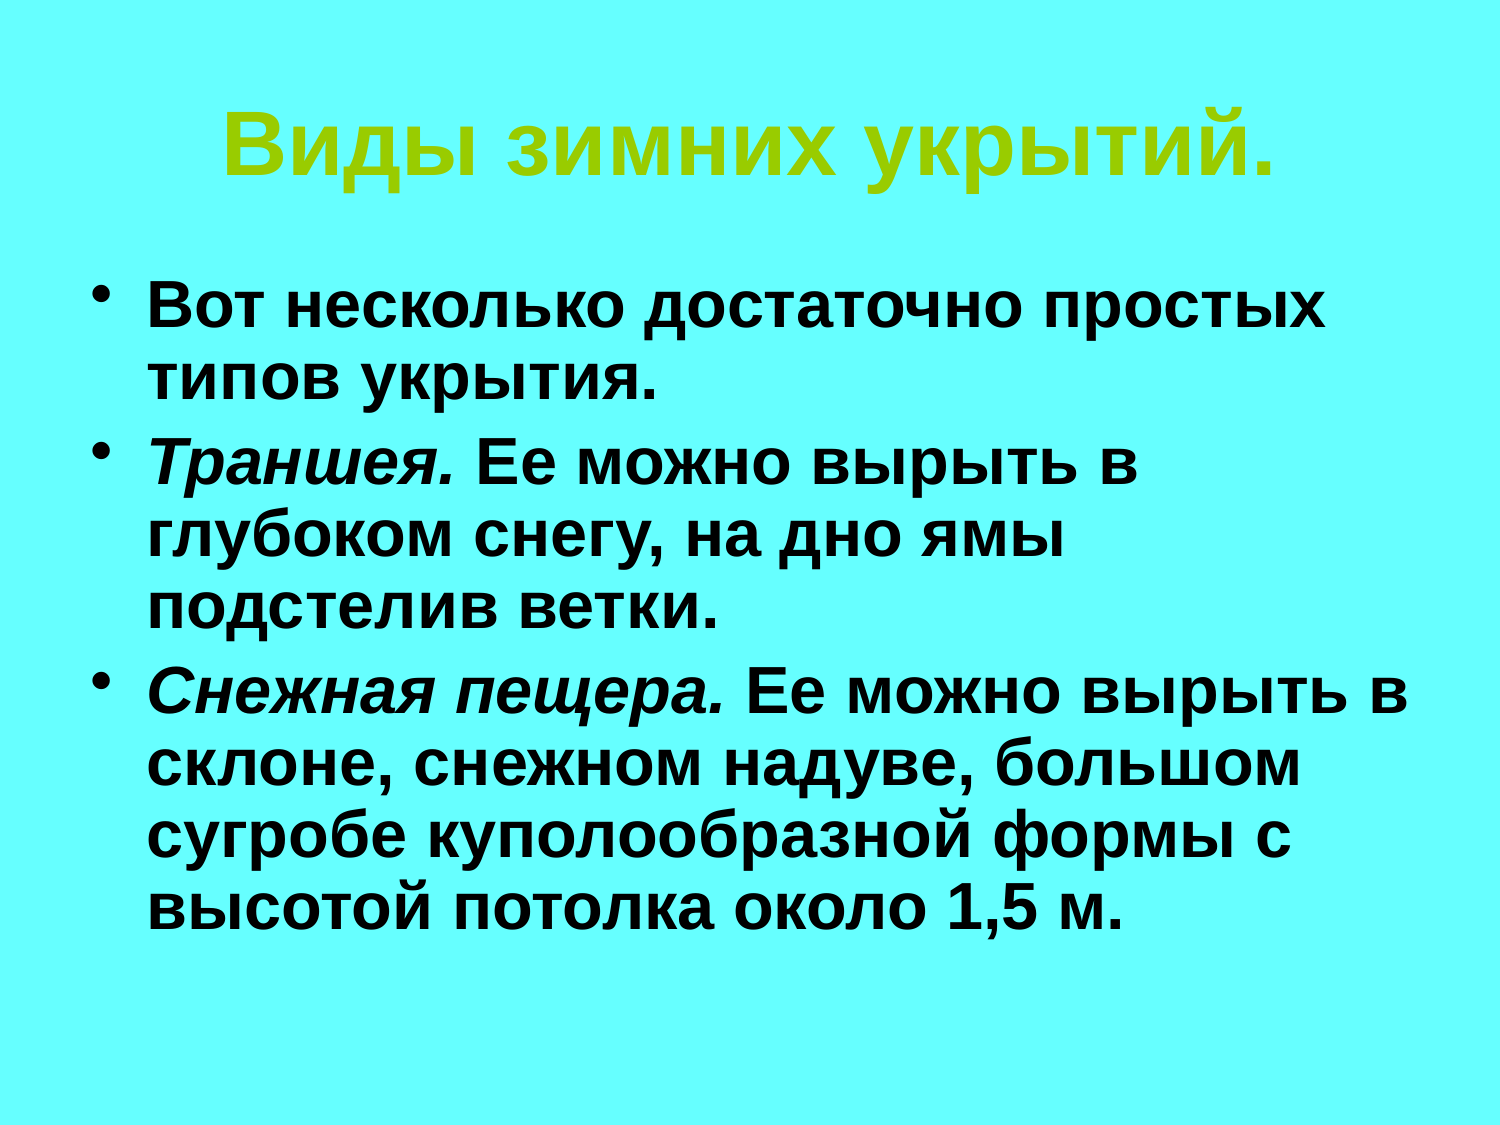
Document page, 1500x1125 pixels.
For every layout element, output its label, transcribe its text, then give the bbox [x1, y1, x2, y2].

title Виды зимних укрытий. [74, 44, 1426, 233]
list Вот несколько достаточно простых типов укрытия. Траншея. Ее можно вырыть в глубоком снегу, на дно ямы подстелив ветки. Снежная пещера. Ее можно вырыть в склоне, снежном надуве, большом сугробе куполообразной формы с высотой потолка около 1,5 м. [74, 262, 1426, 1006]
